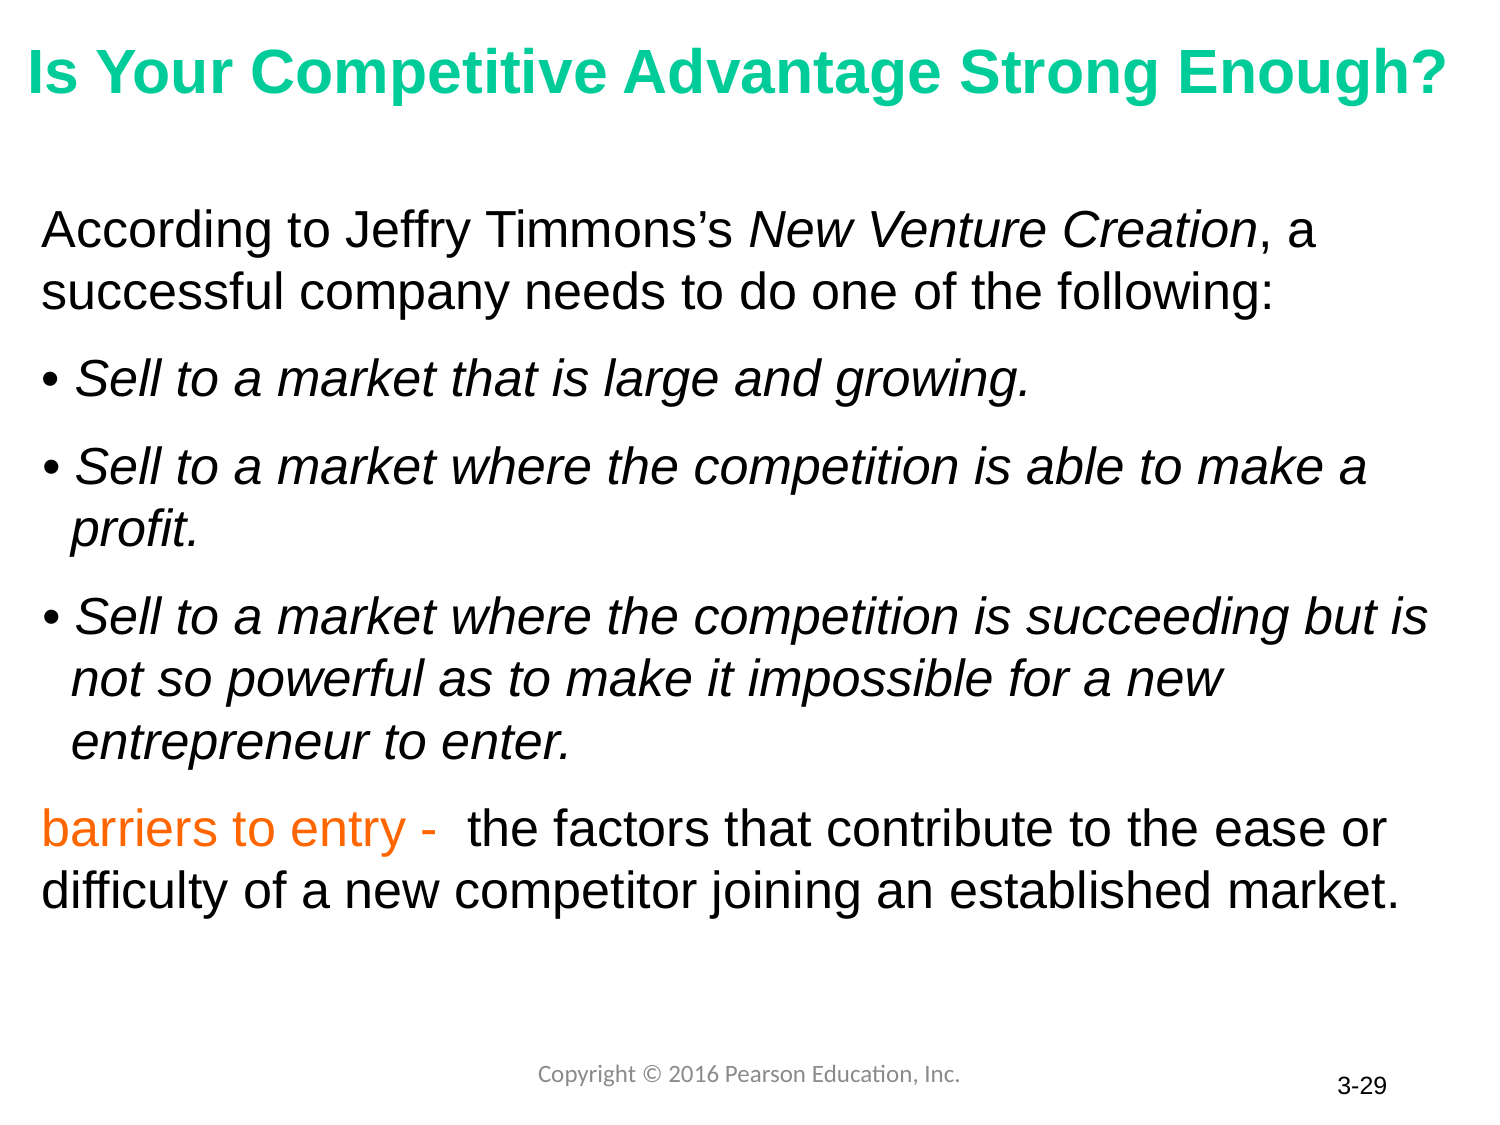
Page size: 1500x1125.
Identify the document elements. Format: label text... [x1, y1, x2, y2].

footer Copyright © 2016 Pearson Education, Inc. [512, 1042, 988, 1103]
list According to Jeffry Timmons’s New Venture Creation, a successful company needs to do one of the following: • Sell to a market that is large and growing. • Sell to a market where the competition is able to make a profit. • Sell to a market where the competition is succeeding but is not so powerful as to make it impossible for a new entrepreneur to enter. barriers to entry - the factors that contribute to the ease or difficulty of a new competitor joining an established market. [26, 187, 1500, 1025]
title Is Your Competitive Advantage Strong Enough? [12, 0, 1475, 163]
